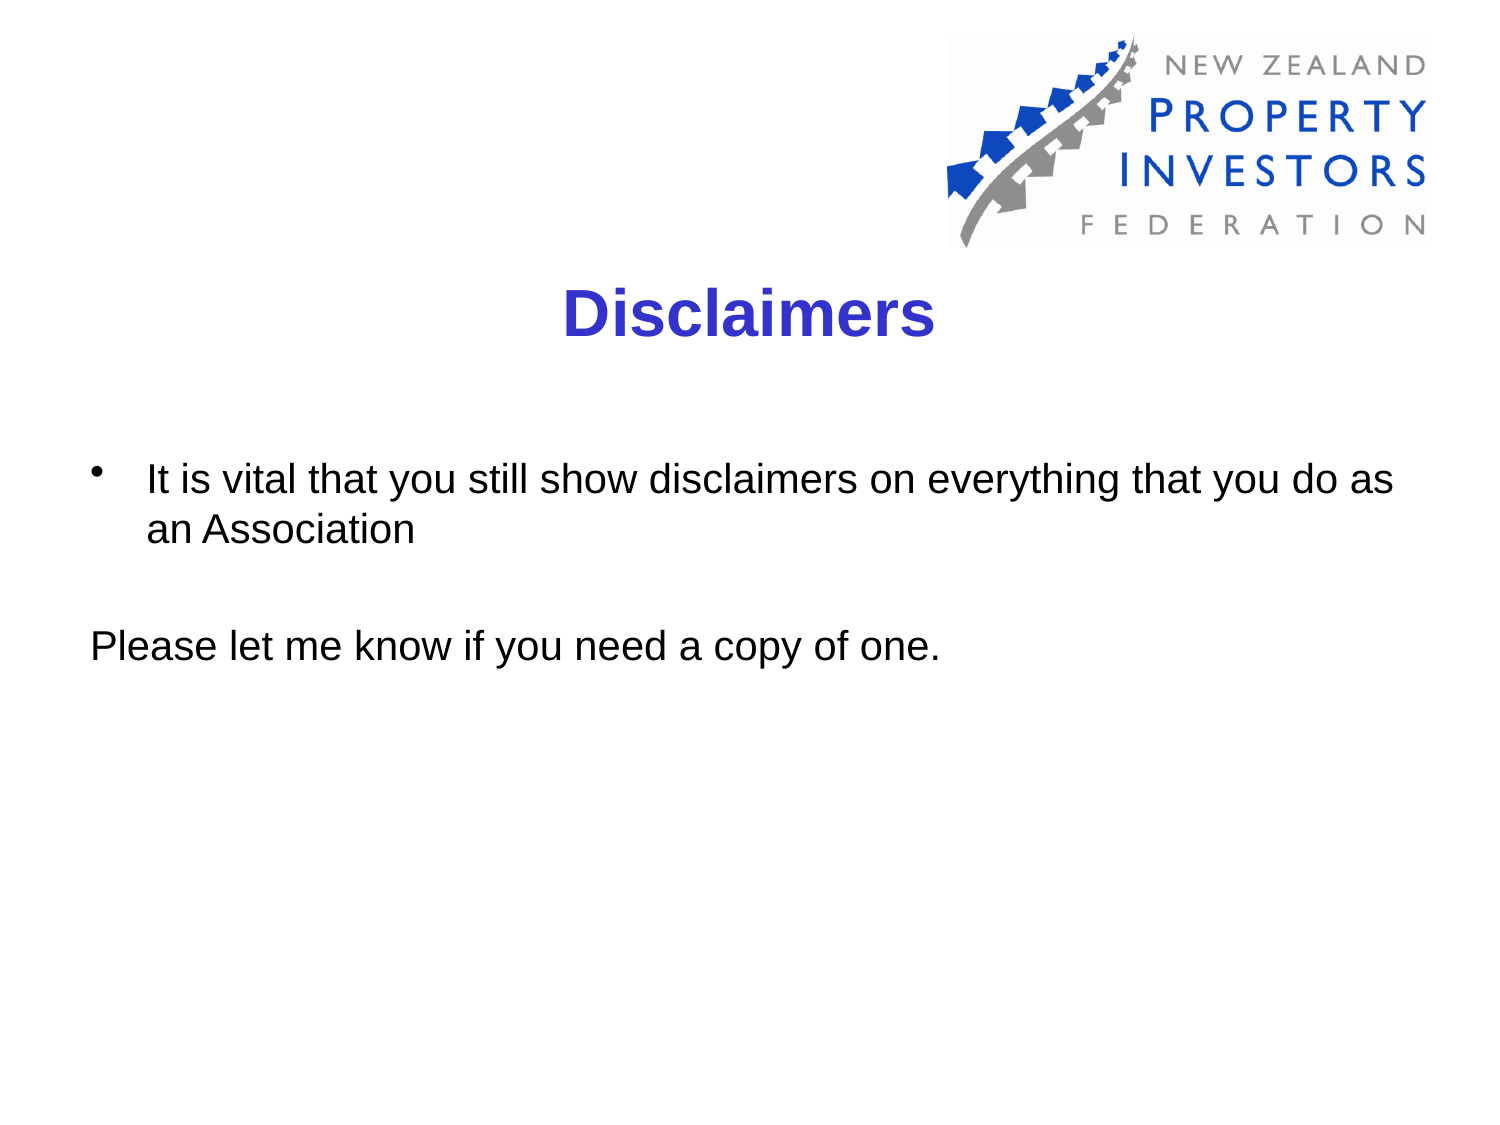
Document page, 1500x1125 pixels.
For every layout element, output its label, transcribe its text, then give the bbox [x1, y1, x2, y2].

picture [946, 34, 1426, 248]
list Disclaimers It is vital that you still show disclaimers on everything that you do as an Association Please let me know if you need a copy of one. [74, 262, 1426, 1006]
